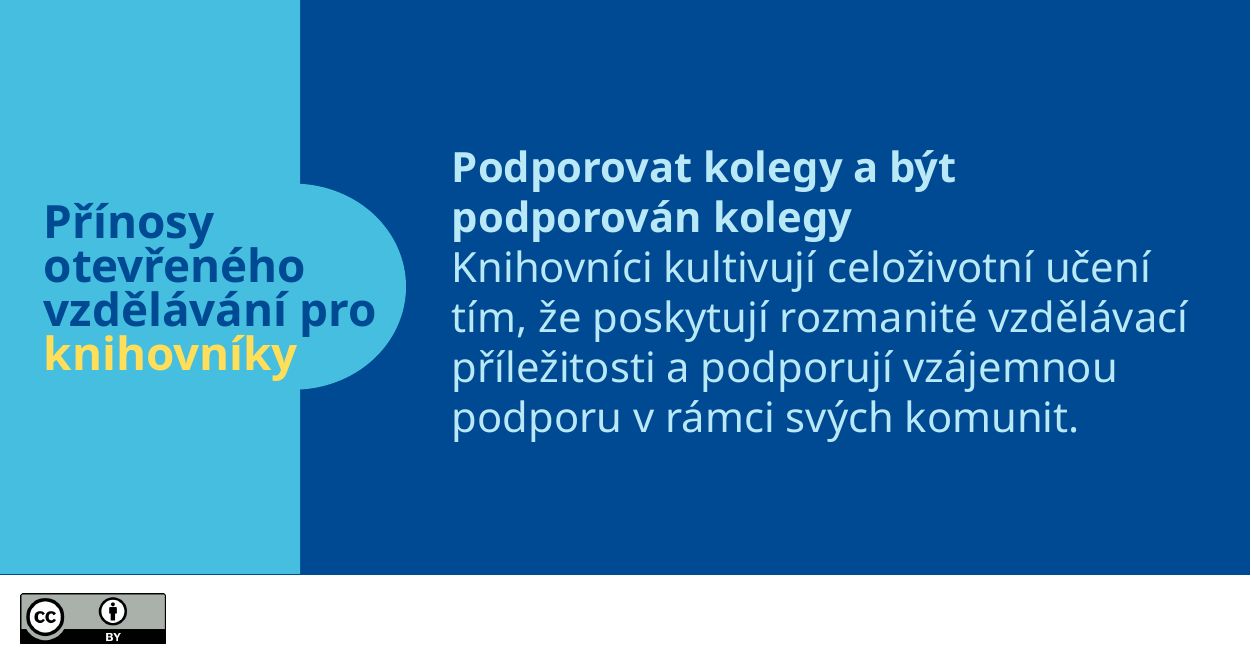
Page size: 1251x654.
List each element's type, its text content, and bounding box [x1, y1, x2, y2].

text_box [0, 0, 301, 574]
text_box [252, 183, 336, 191]
text_box Přínosy otevřeného vzdělávání pro knihovníky [31, 191, 406, 392]
text_box Podporovat kolegy a být podporován kolegy Knihovníci kultivují celoživotní učení tím, že poskytují rozmanité vzdělávací příležitosti a podporují vzájemnou podporu v rámci svých komunit. [439, 128, 1202, 453]
picture [20, 592, 166, 645]
text_box [0, 582, 1250, 654]
